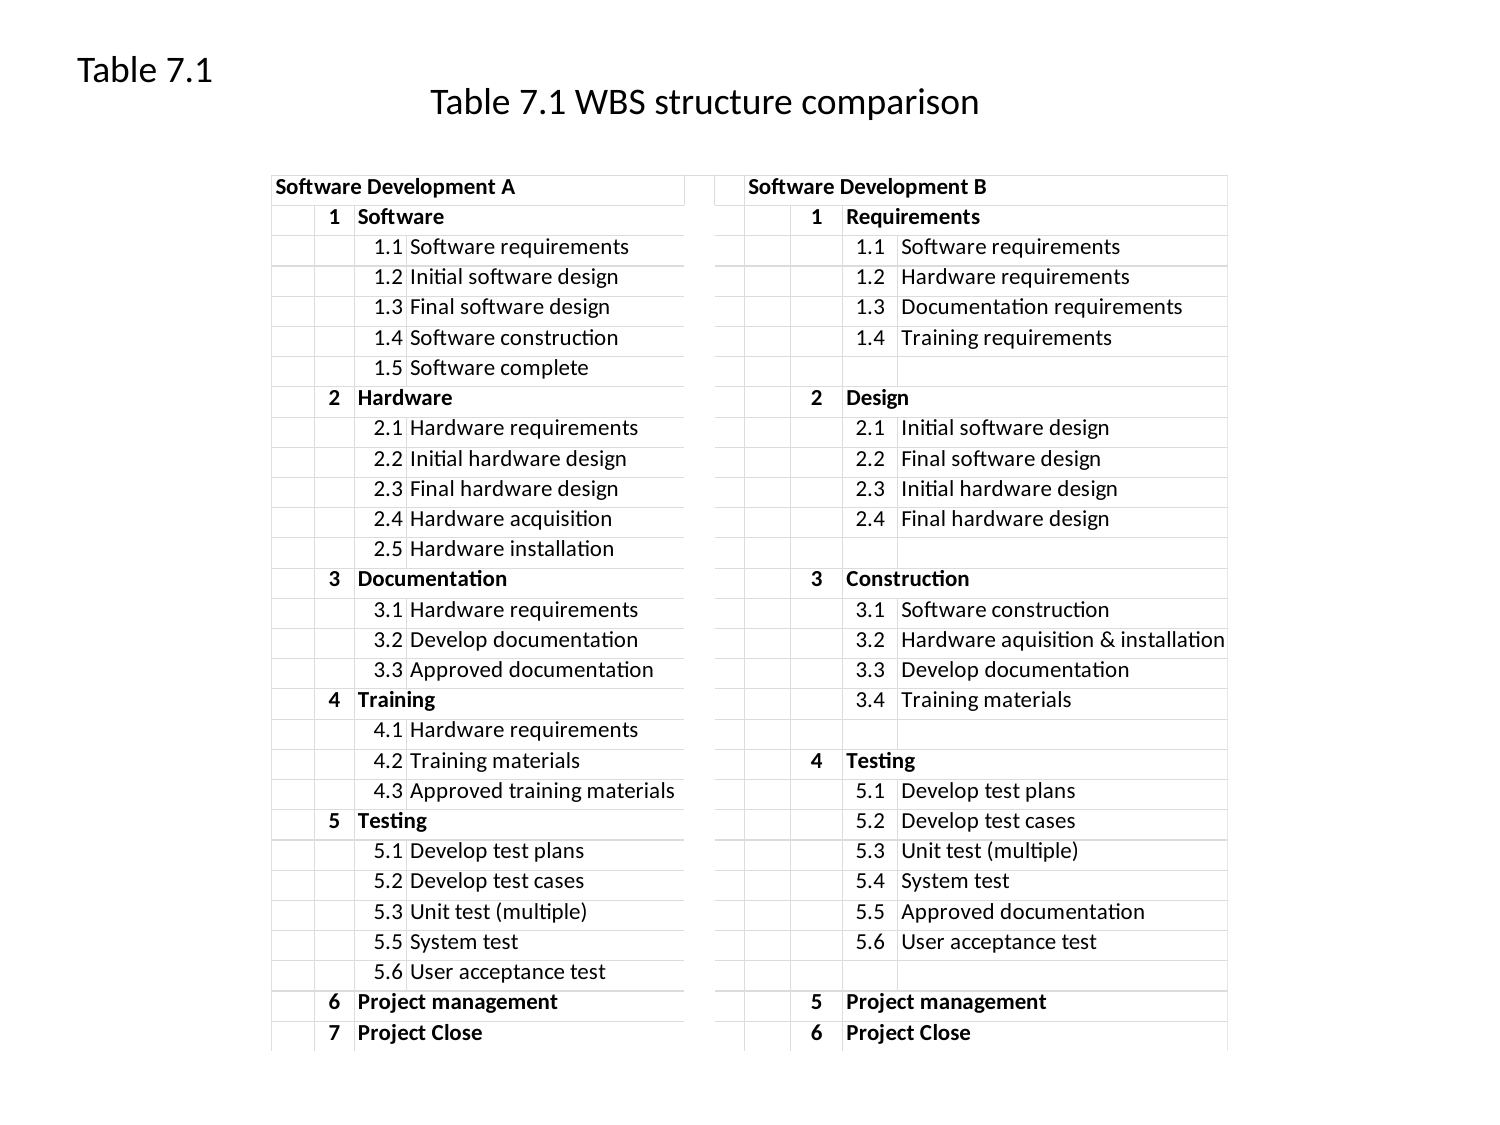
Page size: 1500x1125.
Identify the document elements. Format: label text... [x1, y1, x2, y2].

text_box Table 7.1 [62, 37, 450, 98]
text_box Table 7.1 WBS structure comparison [415, 69, 996, 130]
picture [271, 174, 1229, 1053]
